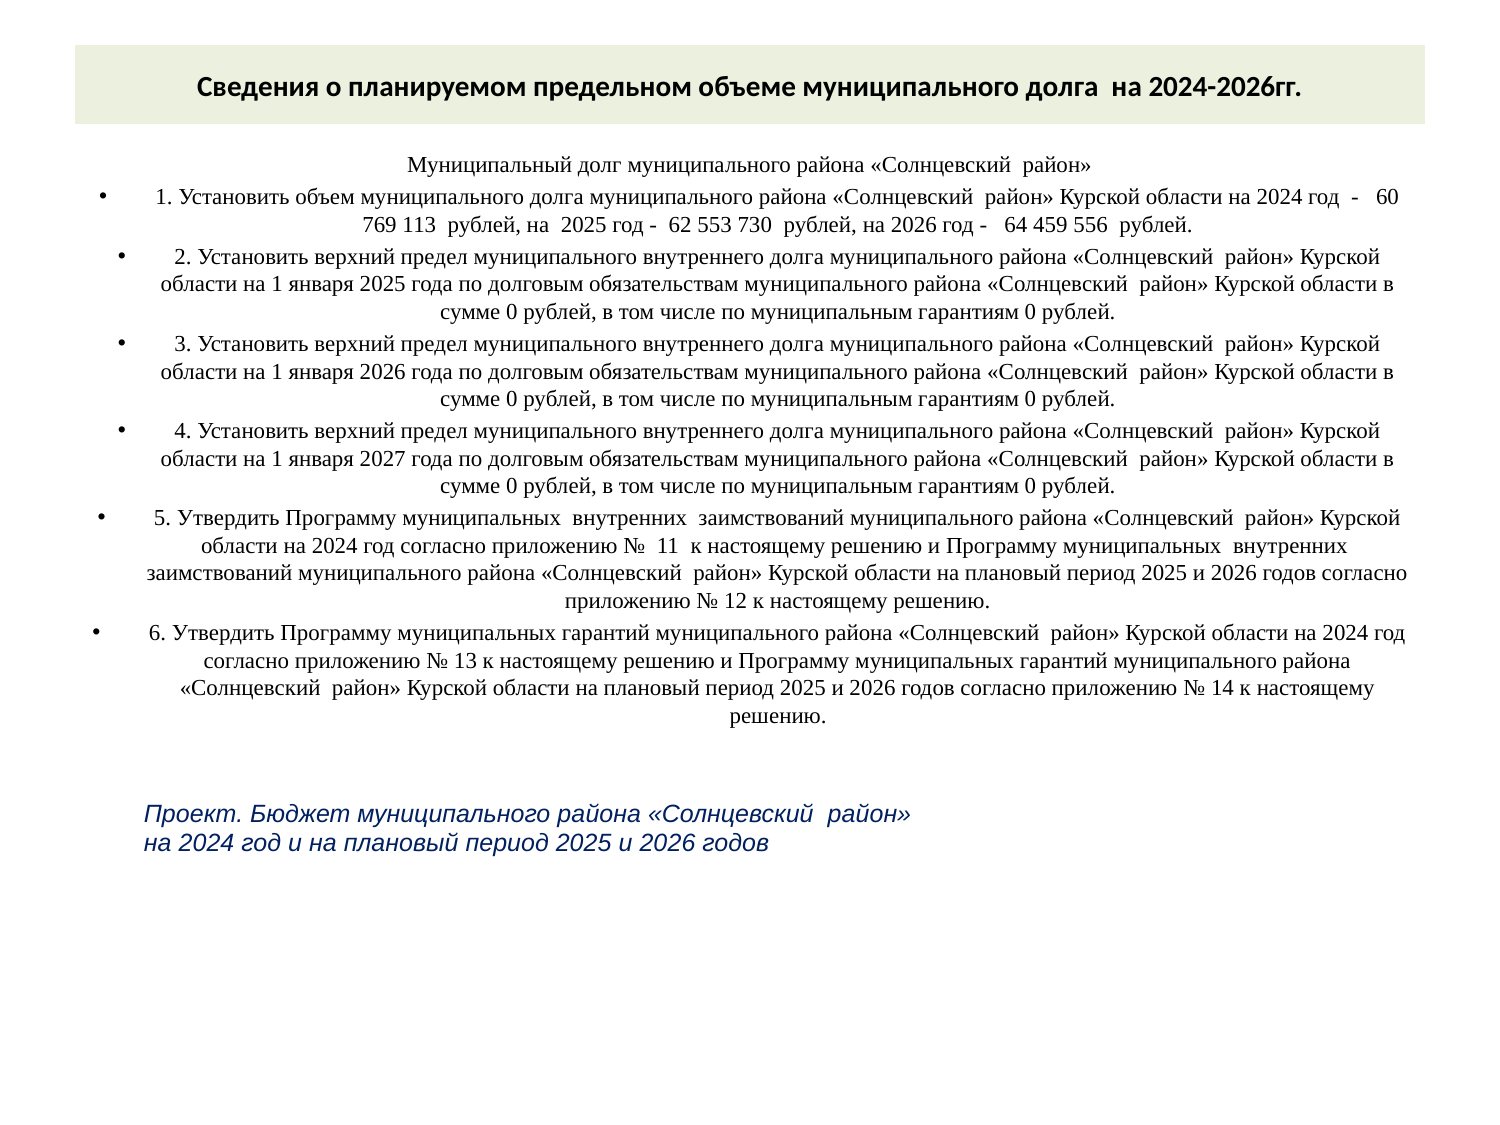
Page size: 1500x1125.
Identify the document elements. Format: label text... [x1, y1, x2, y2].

text_box Проект. Бюджет муниципального района «Солнцевский район» на 2024 год и на плановый период 2025 и 2026 годов [129, 789, 945, 865]
title Сведения о планируемом предельном объеме муниципального долга на 2024-2026гг. [75, 45, 1425, 124]
list Муниципальный долг муниципального района «Солнцевский район» 1. Установить объем муниципального долга муниципального района «Солнцевский район» Курской области на 2024 год - 60 769 113 рублей, на 2025 год - 62 553 730 рублей, на 2026 год - 64 459 556 рублей. 2. Установить верхний предел муниципального внутреннего долга муниципального района «Солнцевский район» Курской области на 1 января 2025 года по долговым обязательствам муниципального района «Солнцевский район» Курской области в сумме 0 рублей, в том числе по муниципальным гарантиям 0 рублей. 3. Установить верхний предел муниципального внутреннего долга муниципального района «Солнцевский район» Курской области на 1 января 2026 года по долговым обязательствам муниципального района «Солнцевский район» Курской области в сумме 0 рублей, в том числе по муниципальным гарантиям 0 рублей. 4. Установить верхний предел муниципального внутреннего долга муниципального района «Солнцевский район» Курской области на 1 января 2027 года по долговым обязательствам муниципального района «Солнцевский район» Курской области в сумме 0 рублей, в том числе по муниципальным гарантиям 0 рублей. 5. Утвердить Программу муниципальных внутренних заимствований муниципального района «Солнцевский район» Курской области на 2024 год согласно приложению № 11 к настоящему решению и Программу муниципальных внутренних заимствований муниципального района «Солнцевский район» Курской области на плановый период 2025 и 2026 годов согласно приложению № 12 к настоящему решению. 6. Утвердить Программу муниципальных гарантий муниципального района «Солнцевский район» Курской области на 2024 год согласно приложению № 13 к настоящему решению и Программу муниципальных гарантий муниципального района «Солнцевский район» Курской области на плановый период 2025 и 2026 годов согласно приложению № 14 к настоящему решению. [75, 142, 1425, 913]
